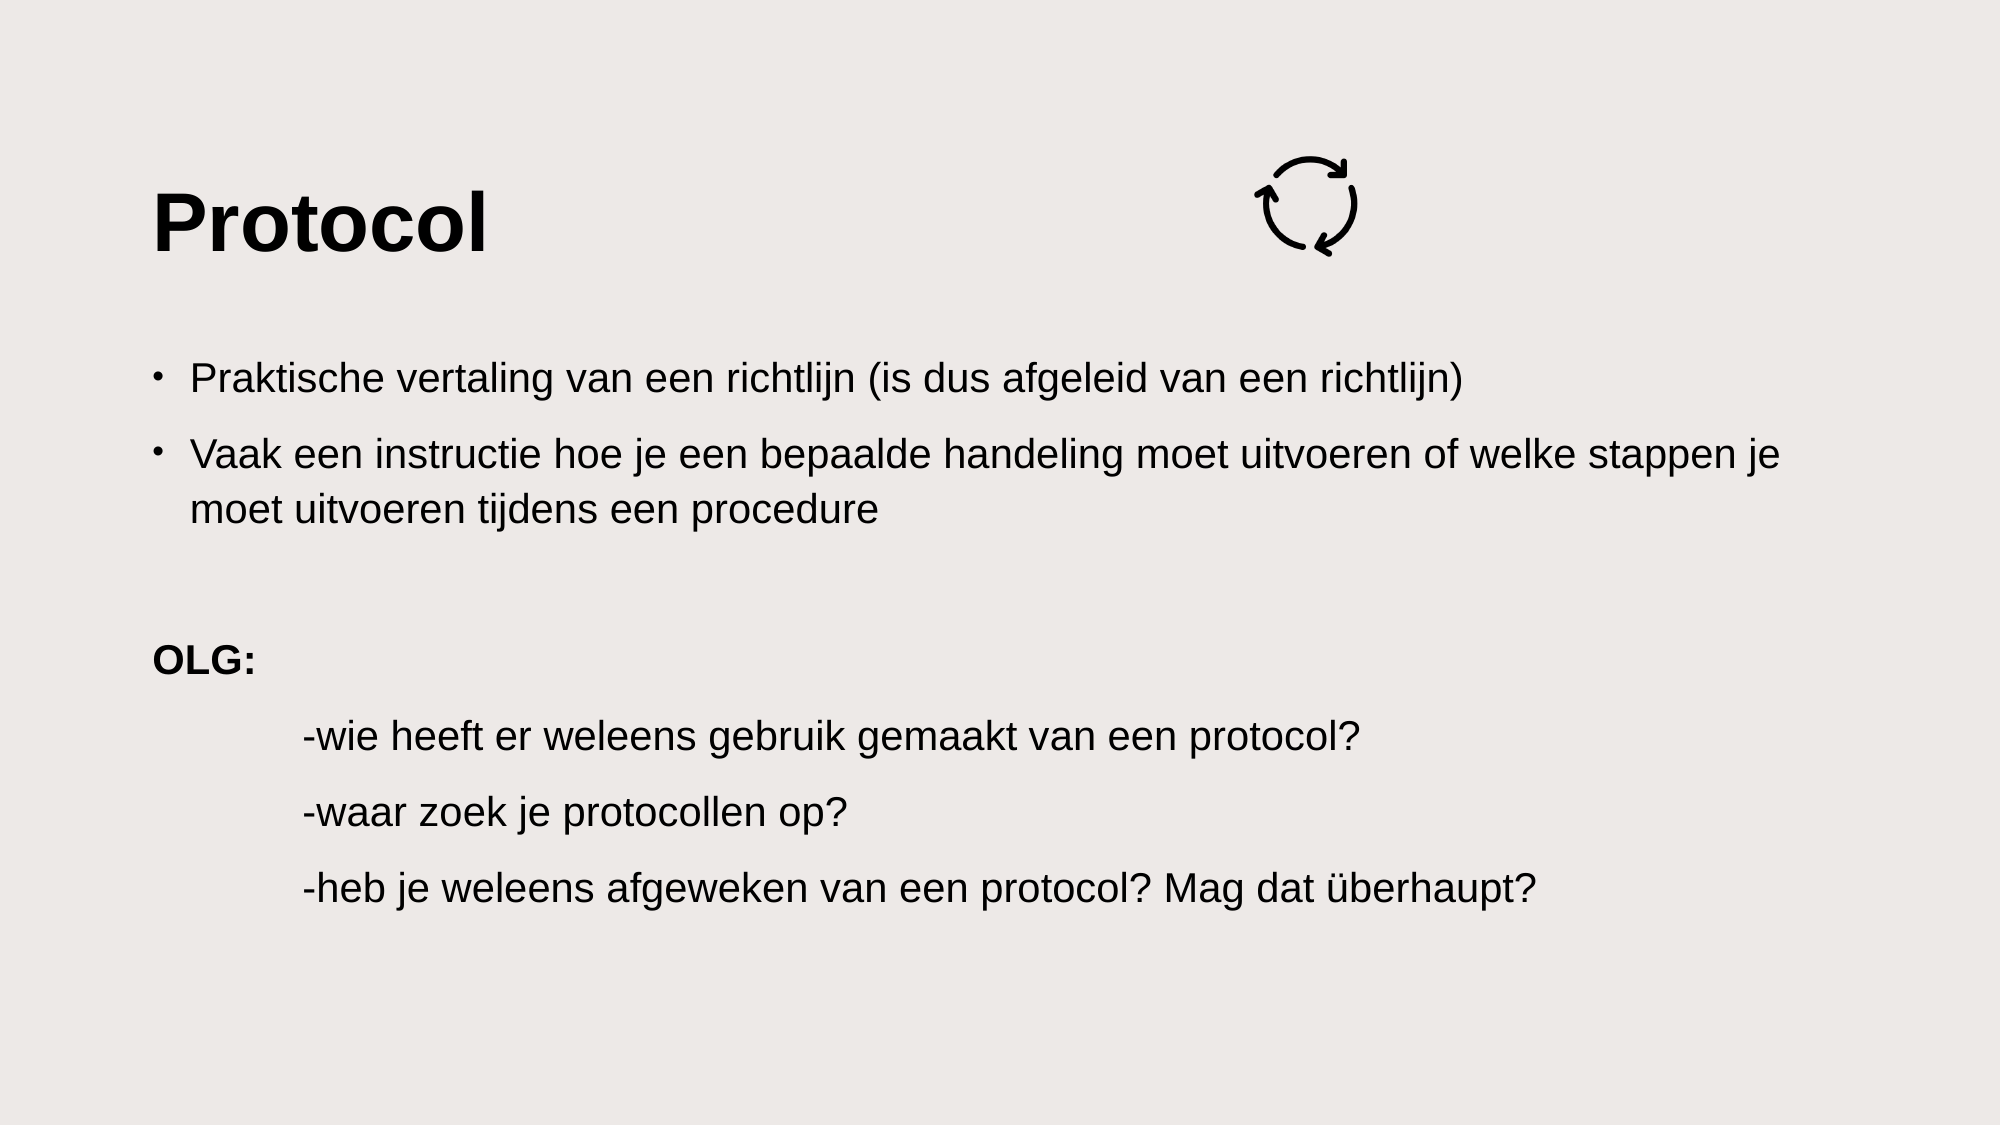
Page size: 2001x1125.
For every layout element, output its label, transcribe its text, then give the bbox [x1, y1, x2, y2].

title Protocol [137, 95, 1863, 280]
picture [1232, 129, 1383, 280]
list Praktische vertaling van een richtlijn (is dus afgeleid van een richtlijn) Vaak een instructie hoe je een bepaalde handeling moet uitvoeren of welke stappen je moet uitvoeren tijdens een procedure OLG: -wie heeft er weleens gebruik gemaakt van een protocol? -waar zoek je protocollen op? -heb je weleens afgeweken van een protocol? Mag dat überhaupt? [137, 338, 1863, 1014]
